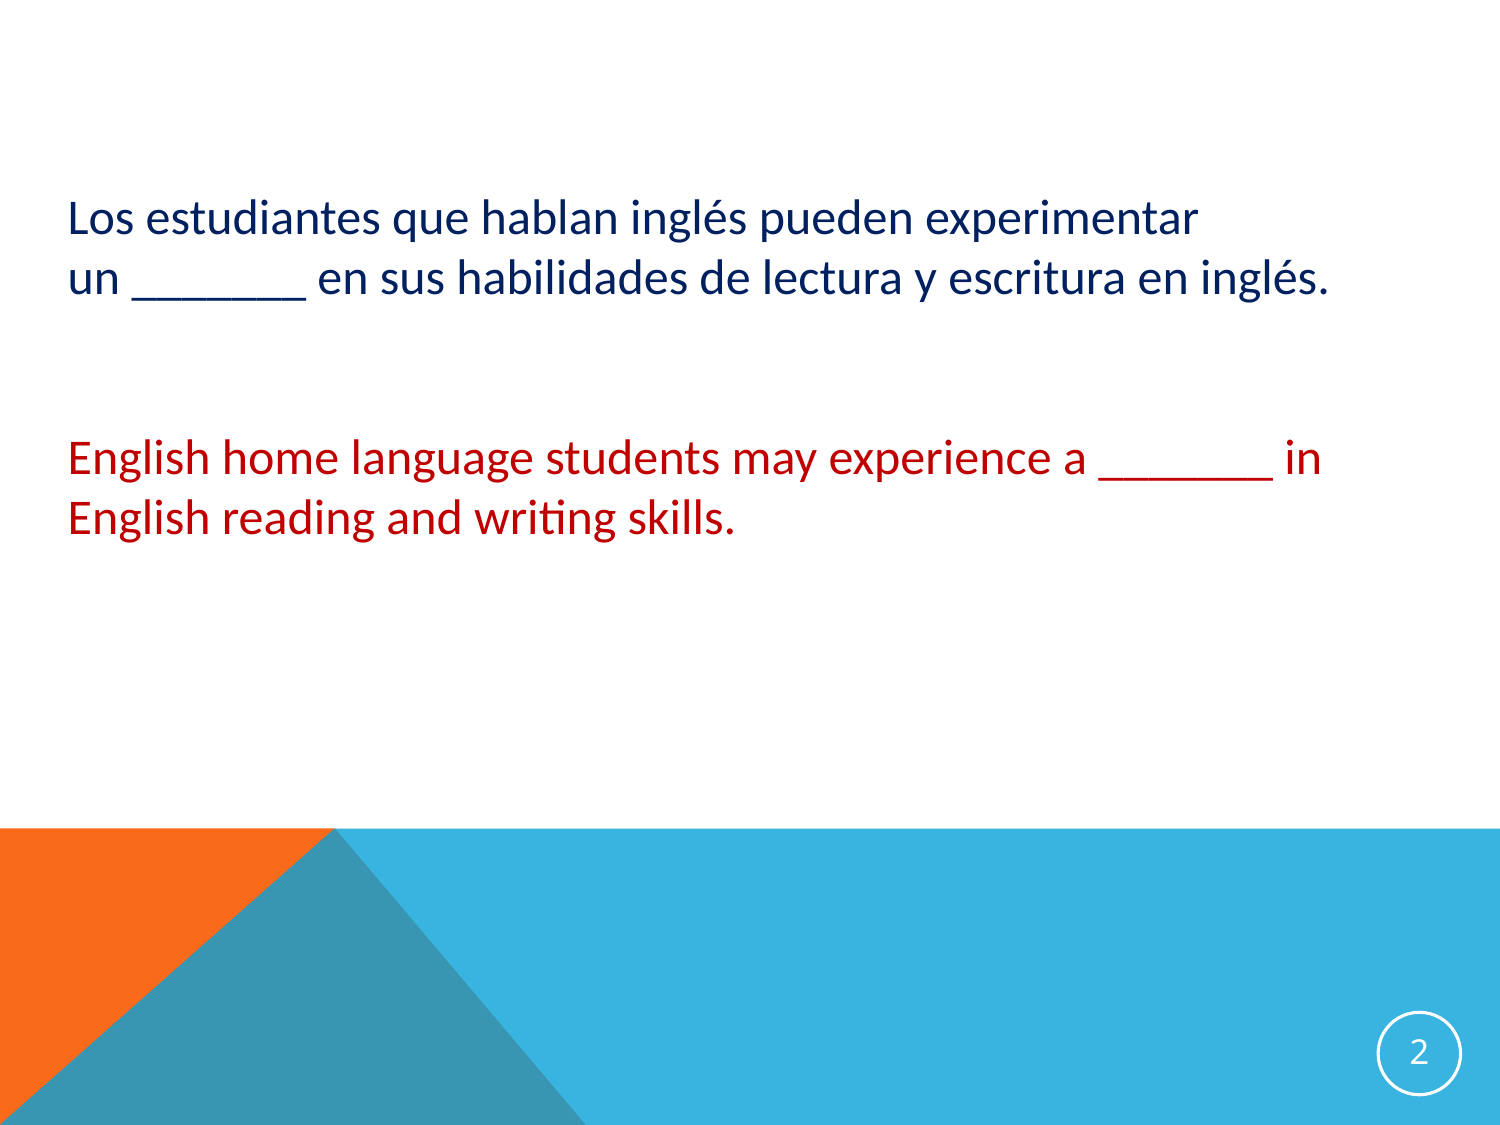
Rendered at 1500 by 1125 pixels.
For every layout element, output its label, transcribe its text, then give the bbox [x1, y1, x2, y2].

text_box Los estudiantes que hablan inglés pueden experimentar un _______ en sus habilidades de lectura y escritura en inglés. English home language students may experience a _______ in English reading and writing skills. [52, 177, 1434, 552]
slide_number 2 [1376, 1010, 1463, 1097]
